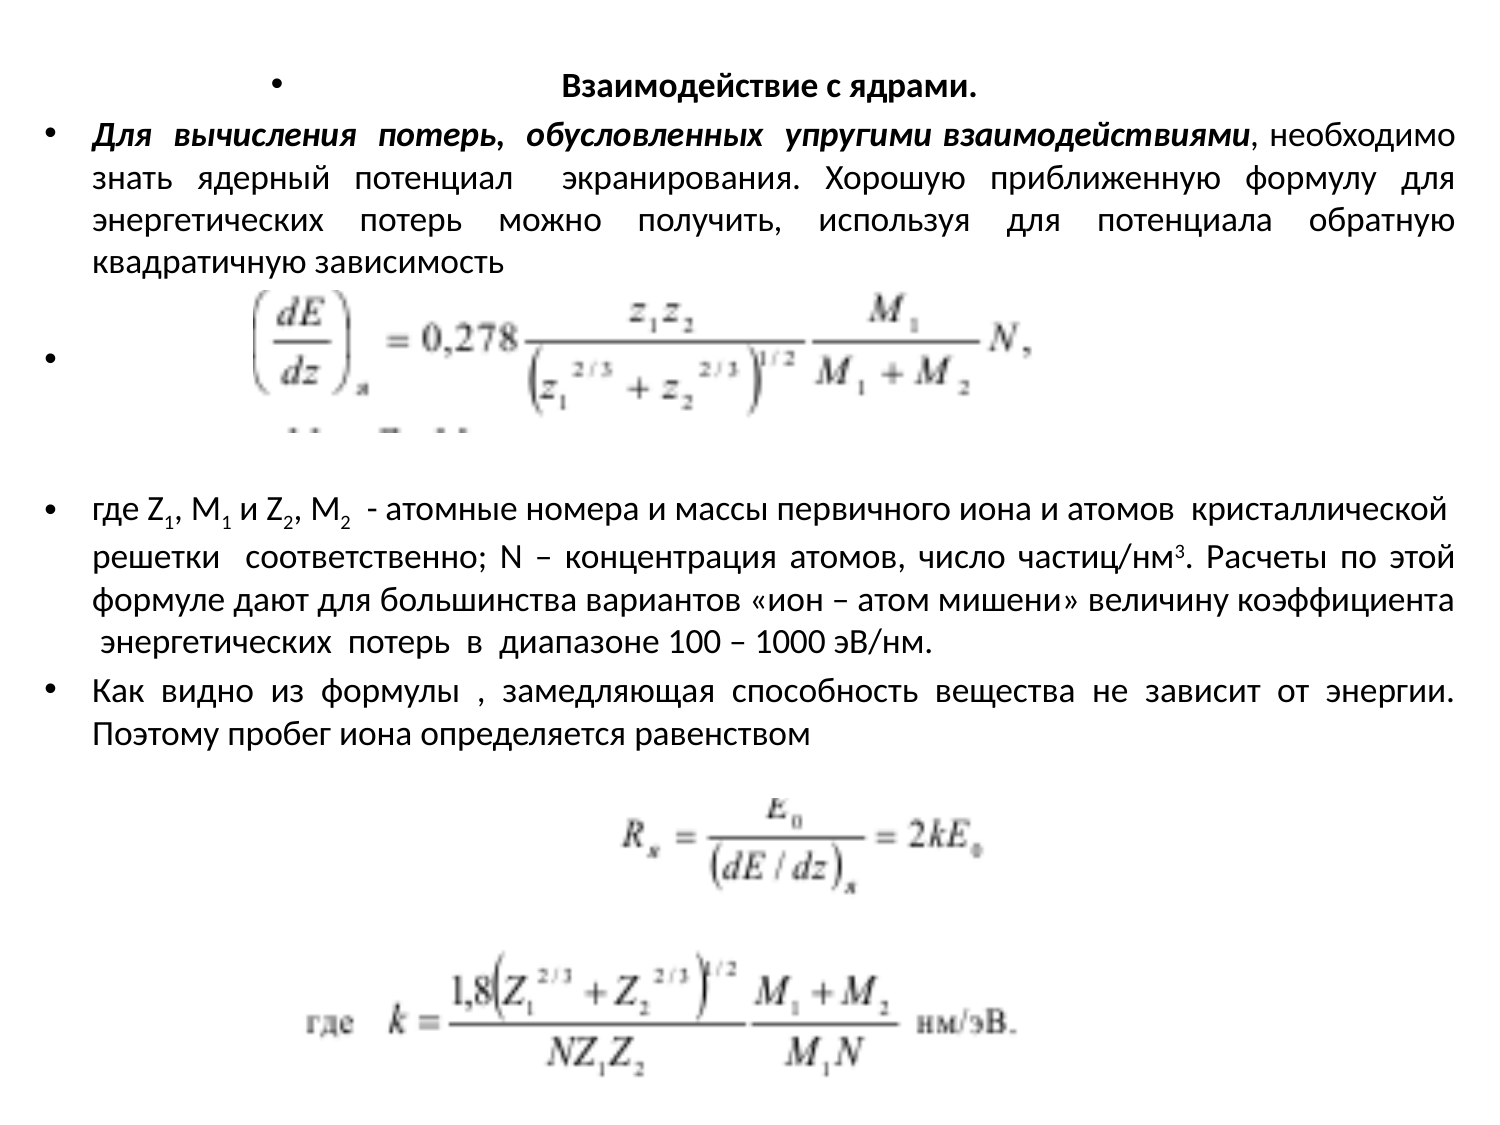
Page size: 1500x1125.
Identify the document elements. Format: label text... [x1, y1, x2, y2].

picture [262, 798, 1090, 1100]
picture [253, 290, 1043, 433]
list Взаимодействие с ядрами. Для вычисления потерь, обусловленных упругими взаимодействиями, необходимо знать ядерный потенциал экранирования. Хорошую приближенную формулу для энергетических потерь можно получить, используя для потенциала обратную квадратичную зависимость где Z1, М1 и Z2, М2 - атомные номера и массы первичного иона и атомов кристаллической решетки соответственно; N – концентрация атомов, число частиц/нм3. Расчеты по этой формуле дают для большинства вариантов «ион – атом мишени» величину коэффициента энергетических потерь в диапазоне 100 – 1000 эВ/нм. Как видно из формулы , замедляющая способность вещества не зависит от энергии. Поэтому пробег иона определяется равенством [29, 54, 1471, 787]
